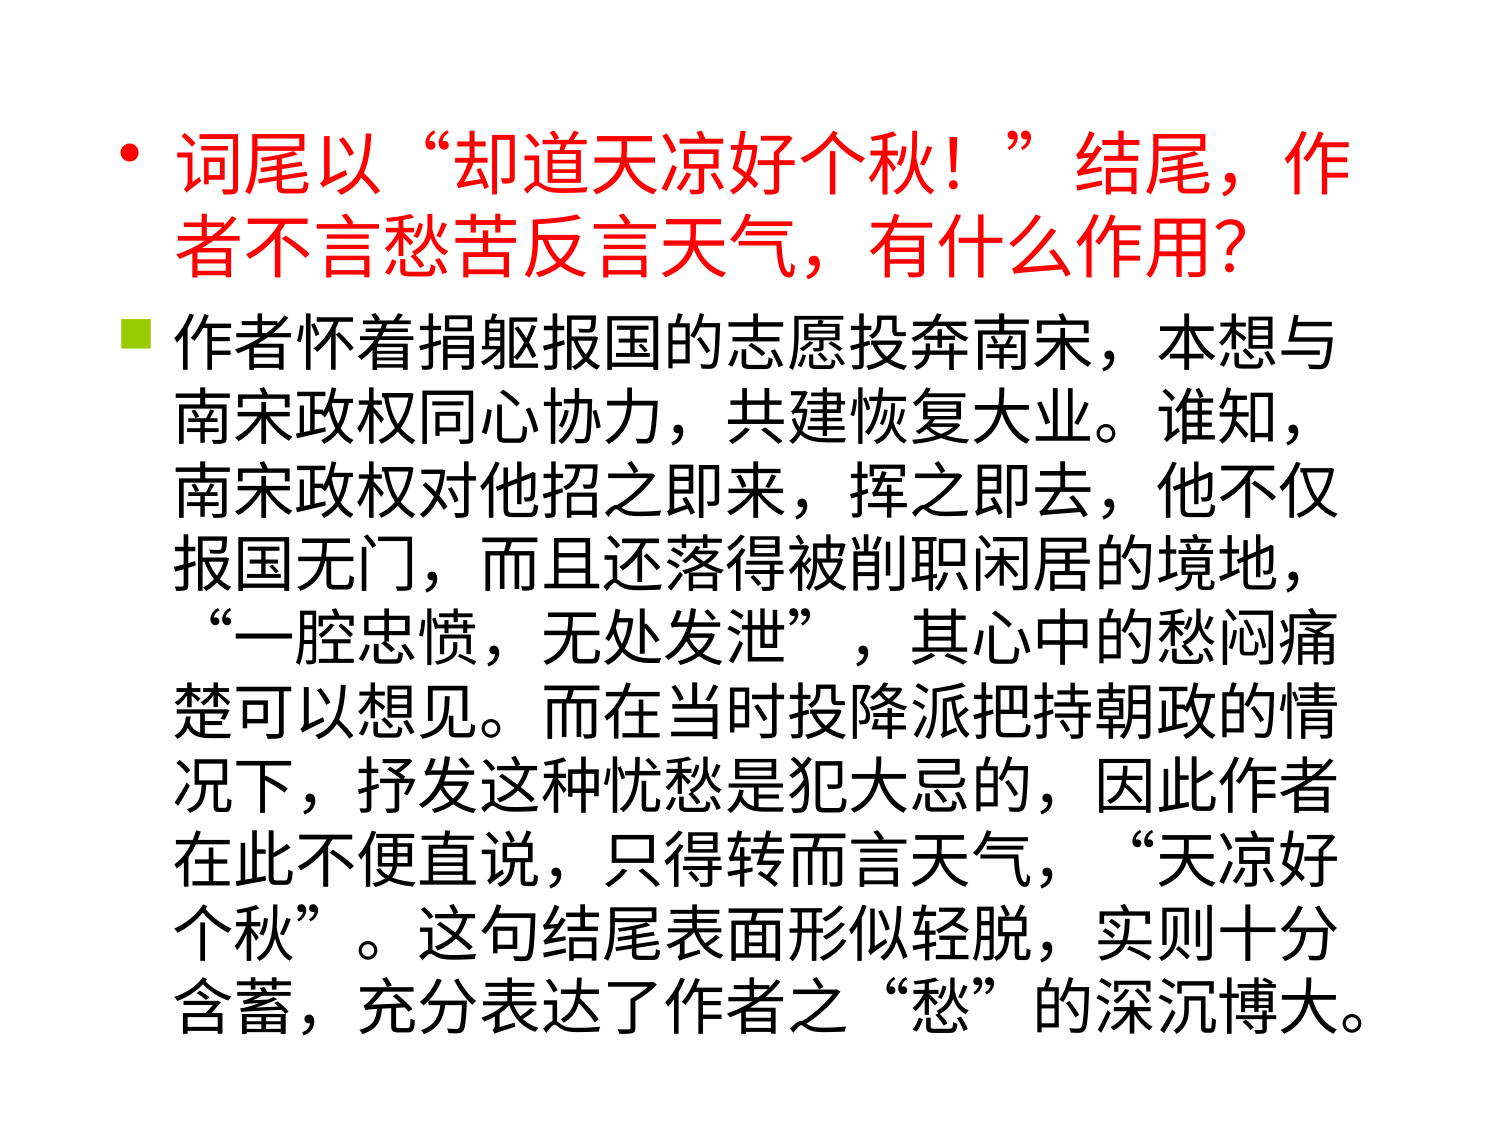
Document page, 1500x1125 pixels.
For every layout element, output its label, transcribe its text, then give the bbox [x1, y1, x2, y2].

list 词尾以“却道天凉好个秋！”结尾，作者不言愁苦反言天气，有什么作用？ [103, 112, 1398, 297]
text_box 作者怀着捐躯报国的志愿投奔南宋，本想与南宋政权同心协力，共建恢复大业。谁知，南宋政权对他招之即来，挥之即去，他不仅报国无门，而且还落得被削职闲居的境地，“一腔忠愤，无处发泄”，其心中的愁闷痛楚可以想见。而在当时投降派把持朝政的情况下，抒发这种忧愁是犯大忌的，因此作者在此不便直说，只得转而言天气，“天凉好个秋”。这句结尾表面形似轻脱，实则十分含蓄，充分表达了作者之“愁”的深沉博大。 [102, 297, 1408, 1125]
